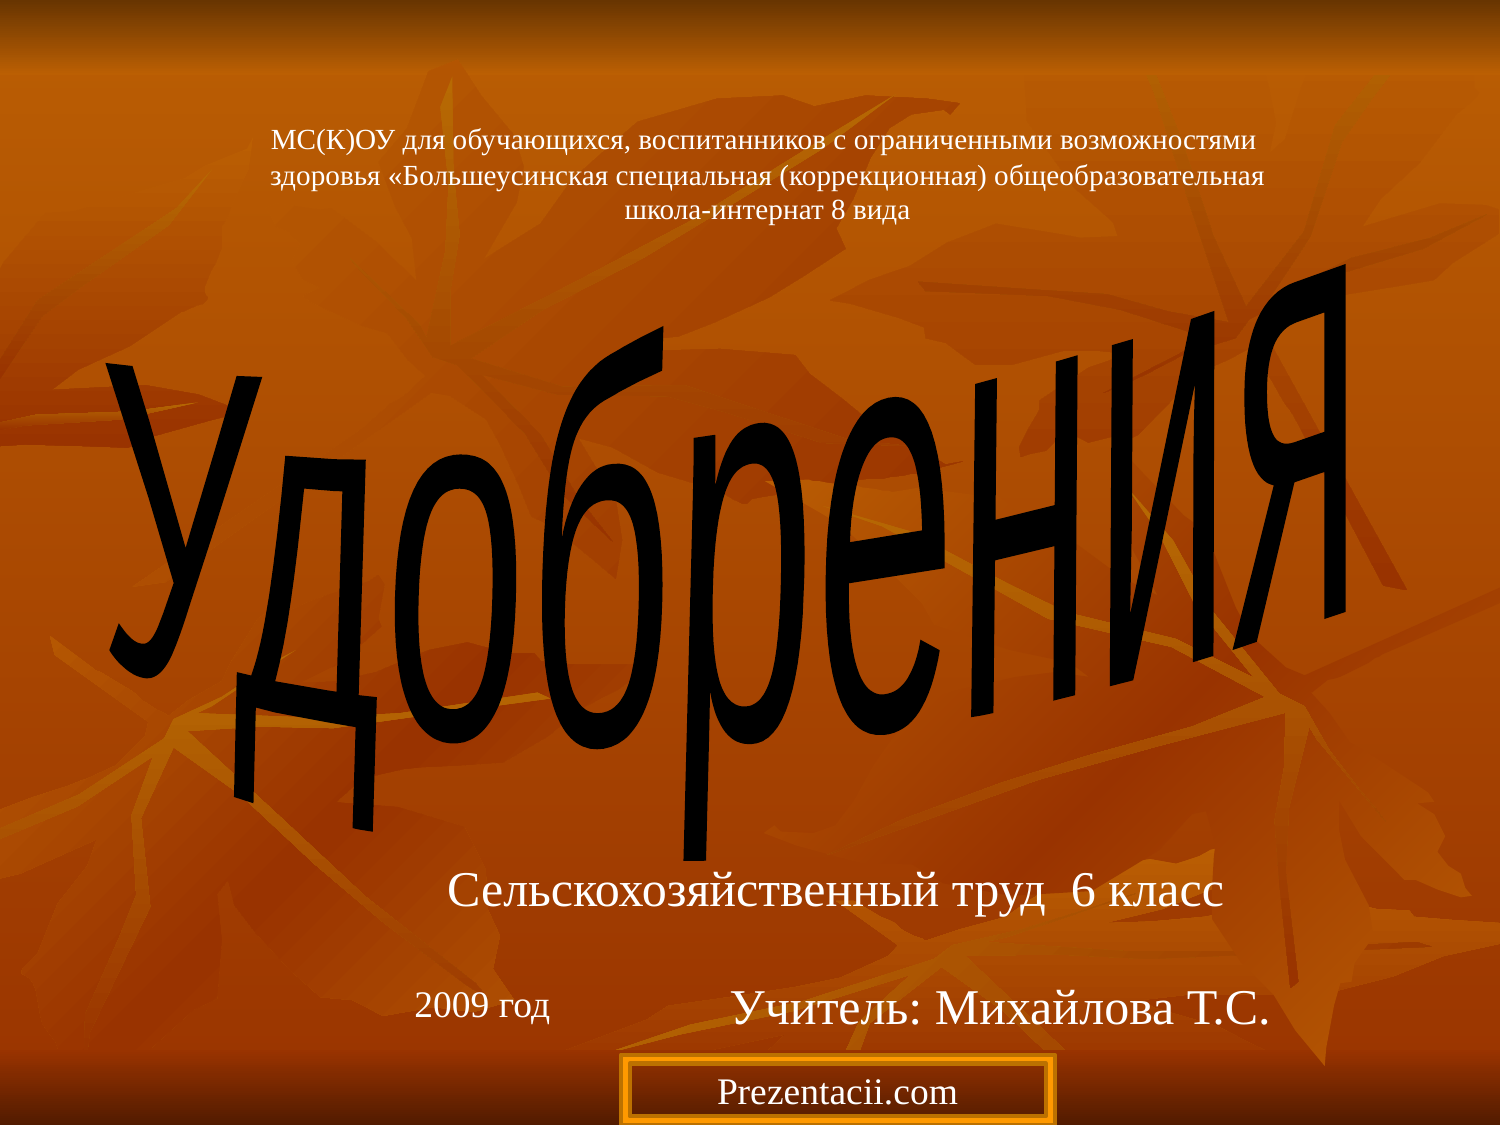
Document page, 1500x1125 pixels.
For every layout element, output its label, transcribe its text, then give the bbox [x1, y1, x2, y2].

text_box МС(К)ОУ для обучающихся, воспитанников с ограниченными возможностями здоровья «Большеусинская специальная (коррекционная) общеобразовательная школа-интернат 8 вида [88, 113, 1447, 234]
text_box 2009 год [399, 972, 565, 1033]
text_box Учитель: Михайлова Т.С. [714, 967, 1287, 1043]
text_box Prezentacii.com [619, 1053, 1057, 1125]
text_box Сельскохозяйственный труд 6 класс [432, 849, 1240, 924]
